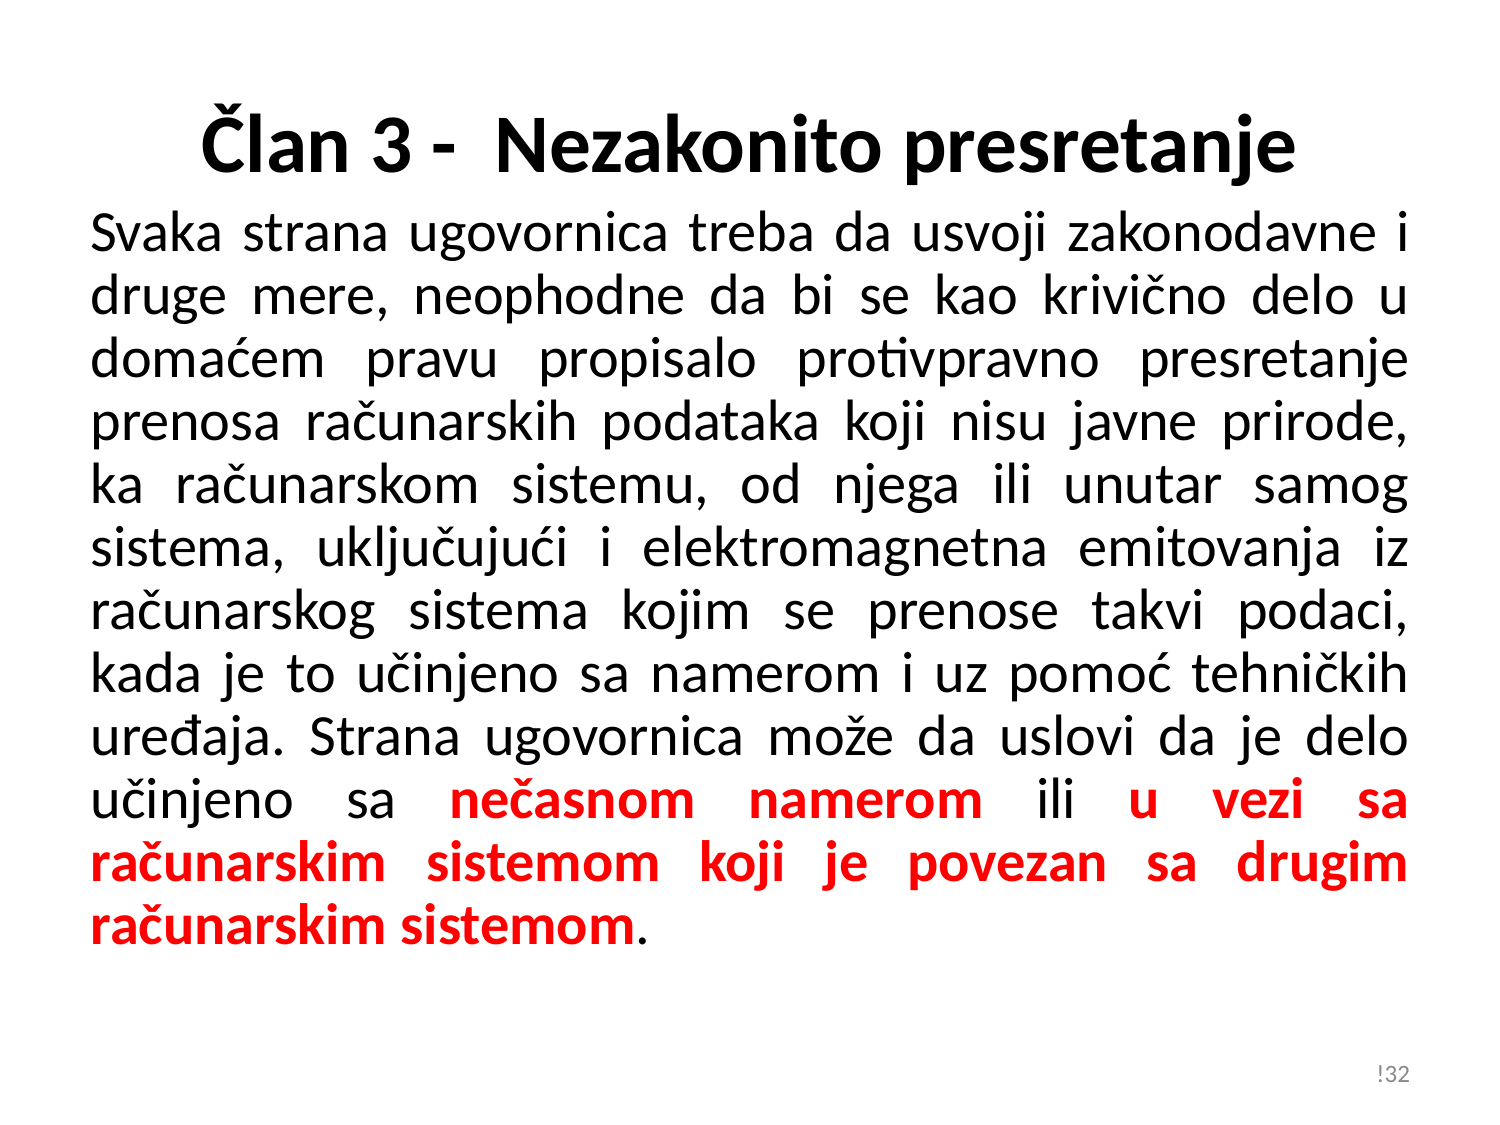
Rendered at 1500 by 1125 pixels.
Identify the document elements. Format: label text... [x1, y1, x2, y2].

title Član 3 - Nezakonito presretanje [74, 44, 1426, 193]
list Svaka strana ugovornica treba da usvoji zakonodavne i druge mere, neophodne da bi se kao krivično delo u domaćem pravu propisalo protivpravno presretanje prenosa računarskih podataka koji nisu javne prirode, ka računarskom sistemu, od njega ili unutar samog sistema, uključujući i elektromagnetna emitovanja iz računarskog sistema kojim se prenose takvi podaci, kada je to učinjeno sa namerom i uz pomoć tehničkih uređaja. Strana ugovornica može da uslovi da je delo učinjeno sa nečasnom namerom ili u vezi sa računarskim sistemom koji je povezan sa drugim računarskim sistemom. [74, 193, 1426, 937]
slide_number !32 [1074, 1042, 1425, 1103]
